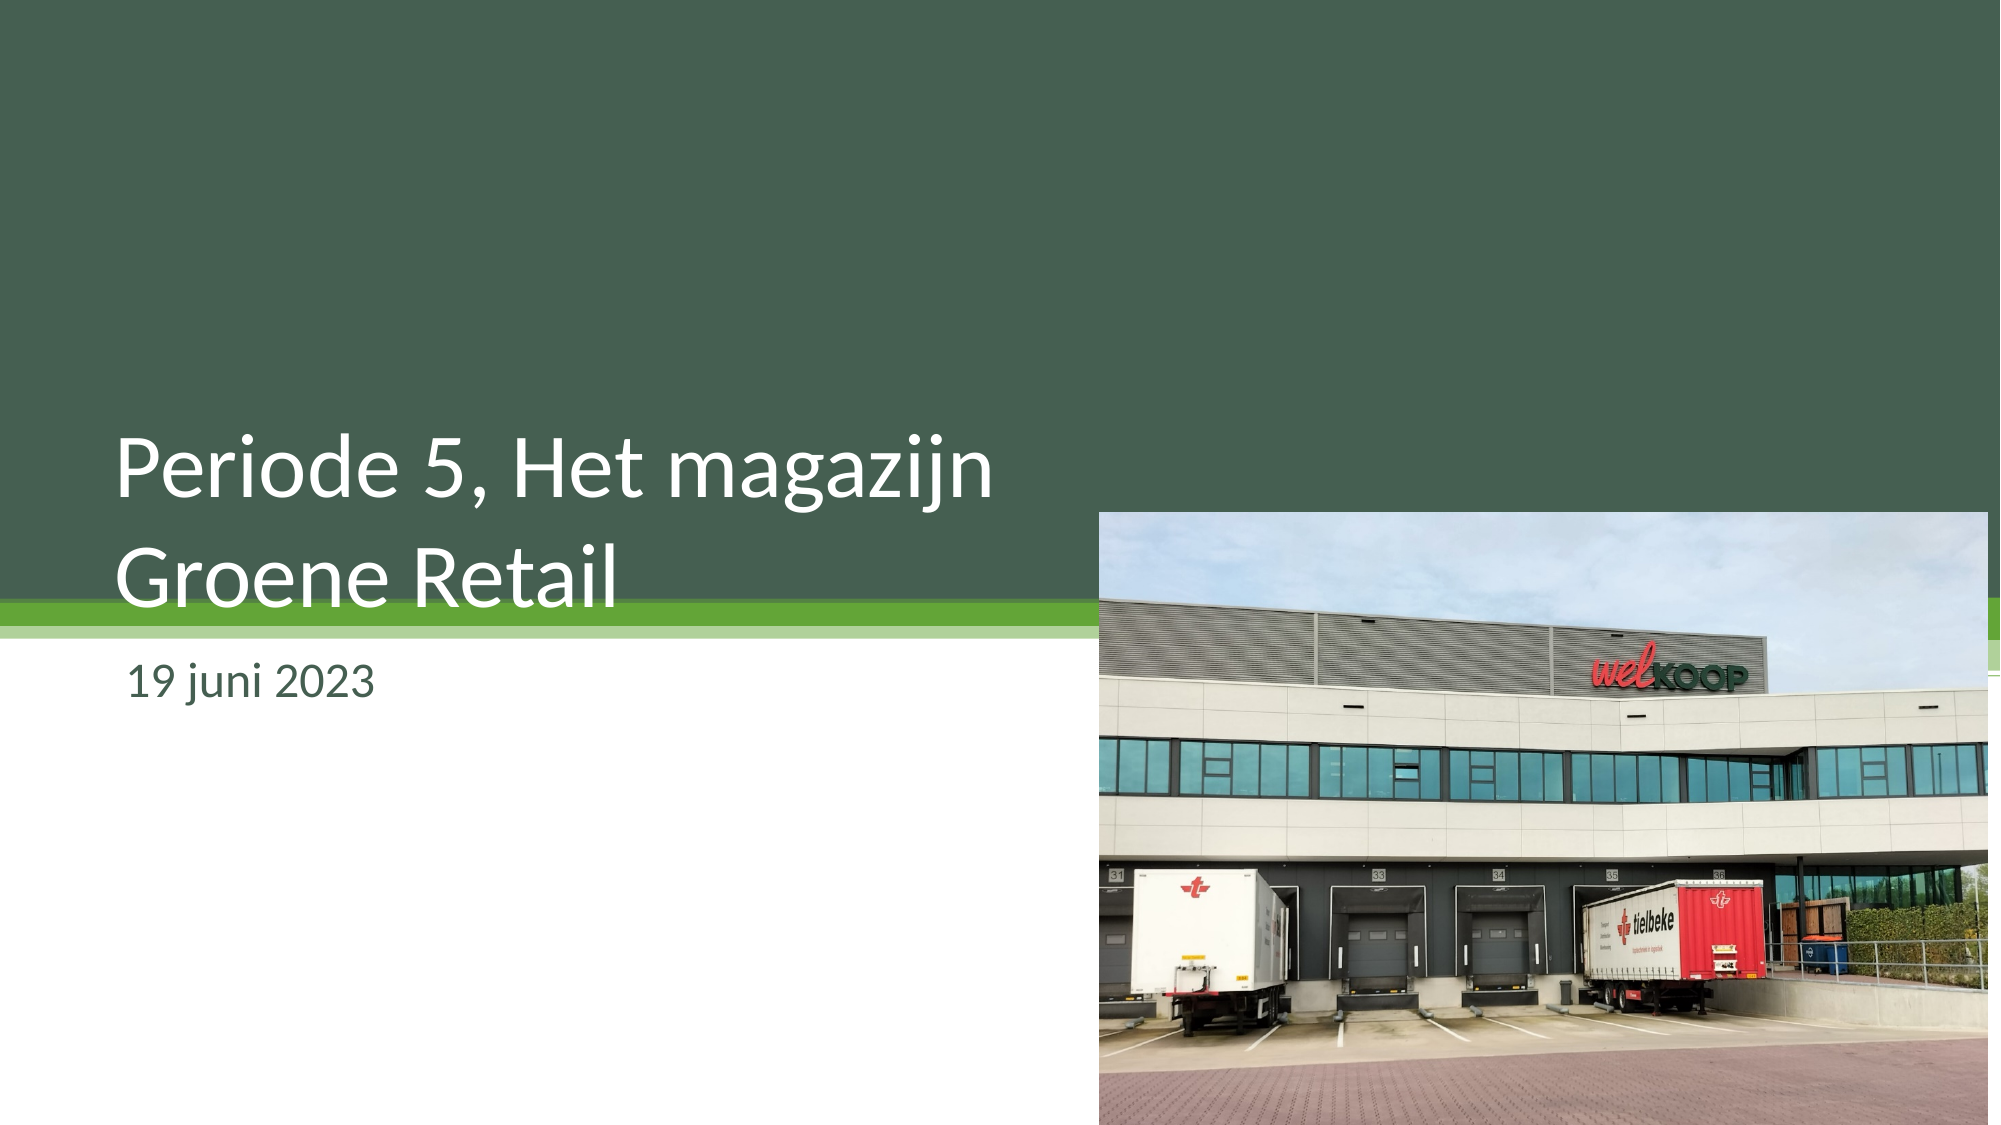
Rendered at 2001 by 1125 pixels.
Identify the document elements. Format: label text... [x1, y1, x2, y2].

title Periode 5, Het magazijn Groene Retail [99, 391, 1950, 633]
subtitle 19 juni 2023 [99, 639, 1099, 928]
picture [1099, 512, 1988, 1125]
